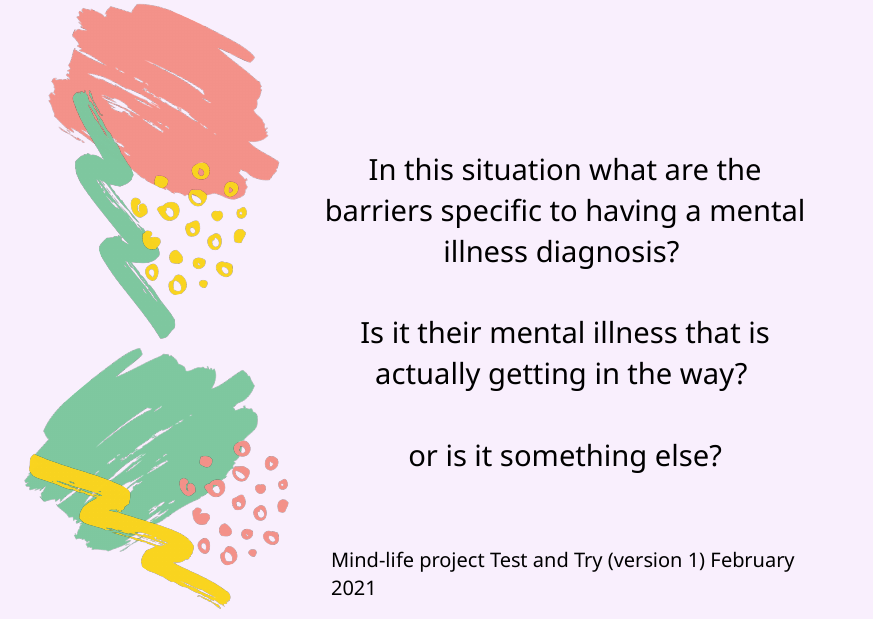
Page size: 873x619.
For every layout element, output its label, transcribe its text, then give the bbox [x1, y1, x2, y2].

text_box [0, 0, 319, 619]
text_box Mind-life project Test and Try (version 1) February 2021 [331, 543, 812, 600]
text_box In this situation what are the barriers specific to having a mental illness diagnosis? Is it their mental illness that is actually getting in the way? or is it something else? [323, 145, 812, 473]
